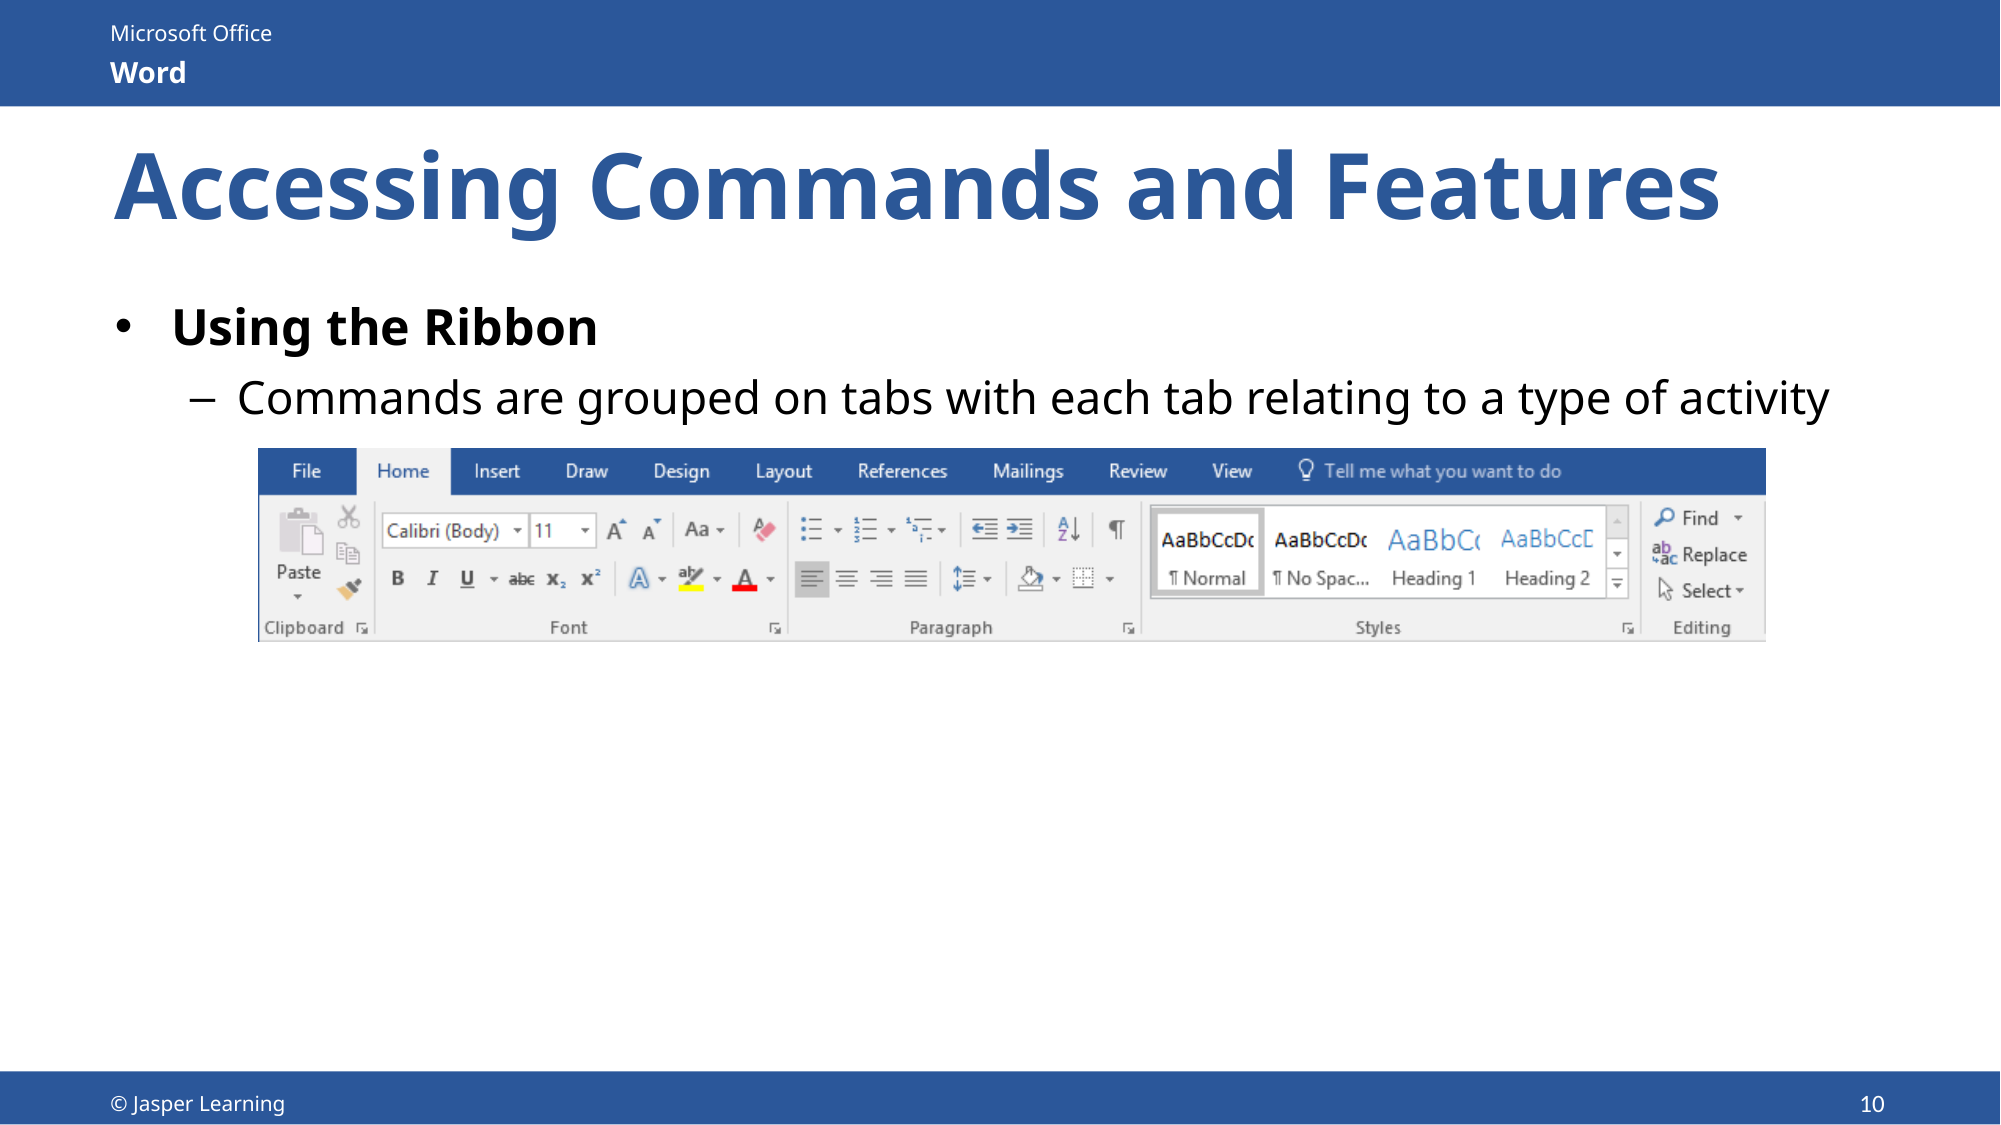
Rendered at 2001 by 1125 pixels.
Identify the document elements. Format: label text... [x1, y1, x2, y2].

list Using the Ribbon Commands are grouped on tabs with each tab relating to a type of activity [99, 283, 1900, 1026]
footer © Jasper Learning [95, 1073, 729, 1125]
slide_number 10 [1433, 1073, 1900, 1125]
title Accessing Commands and Features [99, 118, 1866, 248]
picture [258, 448, 1766, 643]
